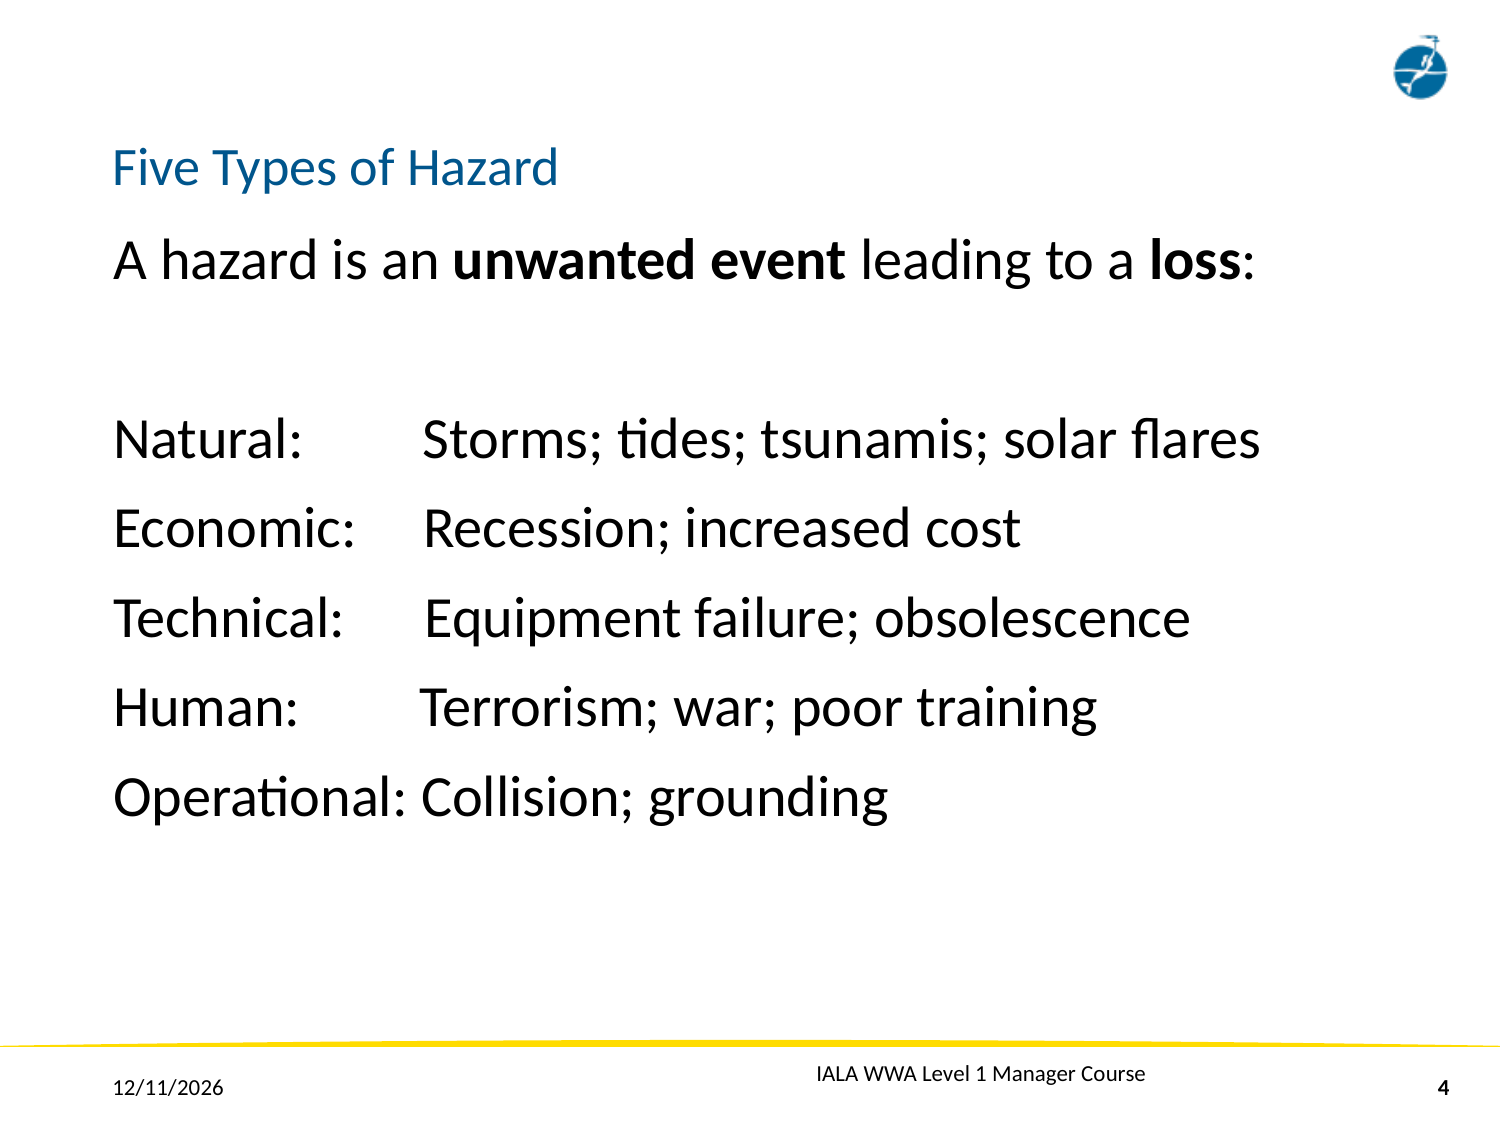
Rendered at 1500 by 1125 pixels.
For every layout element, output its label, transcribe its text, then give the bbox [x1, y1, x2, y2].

footer IALA WWA Level 1 Manager Course [265, 1042, 1152, 1103]
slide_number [112, 1046, 461, 1125]
slide_number 4 [1387, 1046, 1500, 1125]
title Five Types of Hazard [112, 42, 1388, 197]
list A hazard is an unwanted event leading to a loss: Natural: Storms; tides; tsunamis; solar flares Economic: Recession; increased cost Technical: Equipment failure; obsolescence Human: Terrorism; war; poor training Operational: Collision; grounding [112, 214, 1388, 1024]
